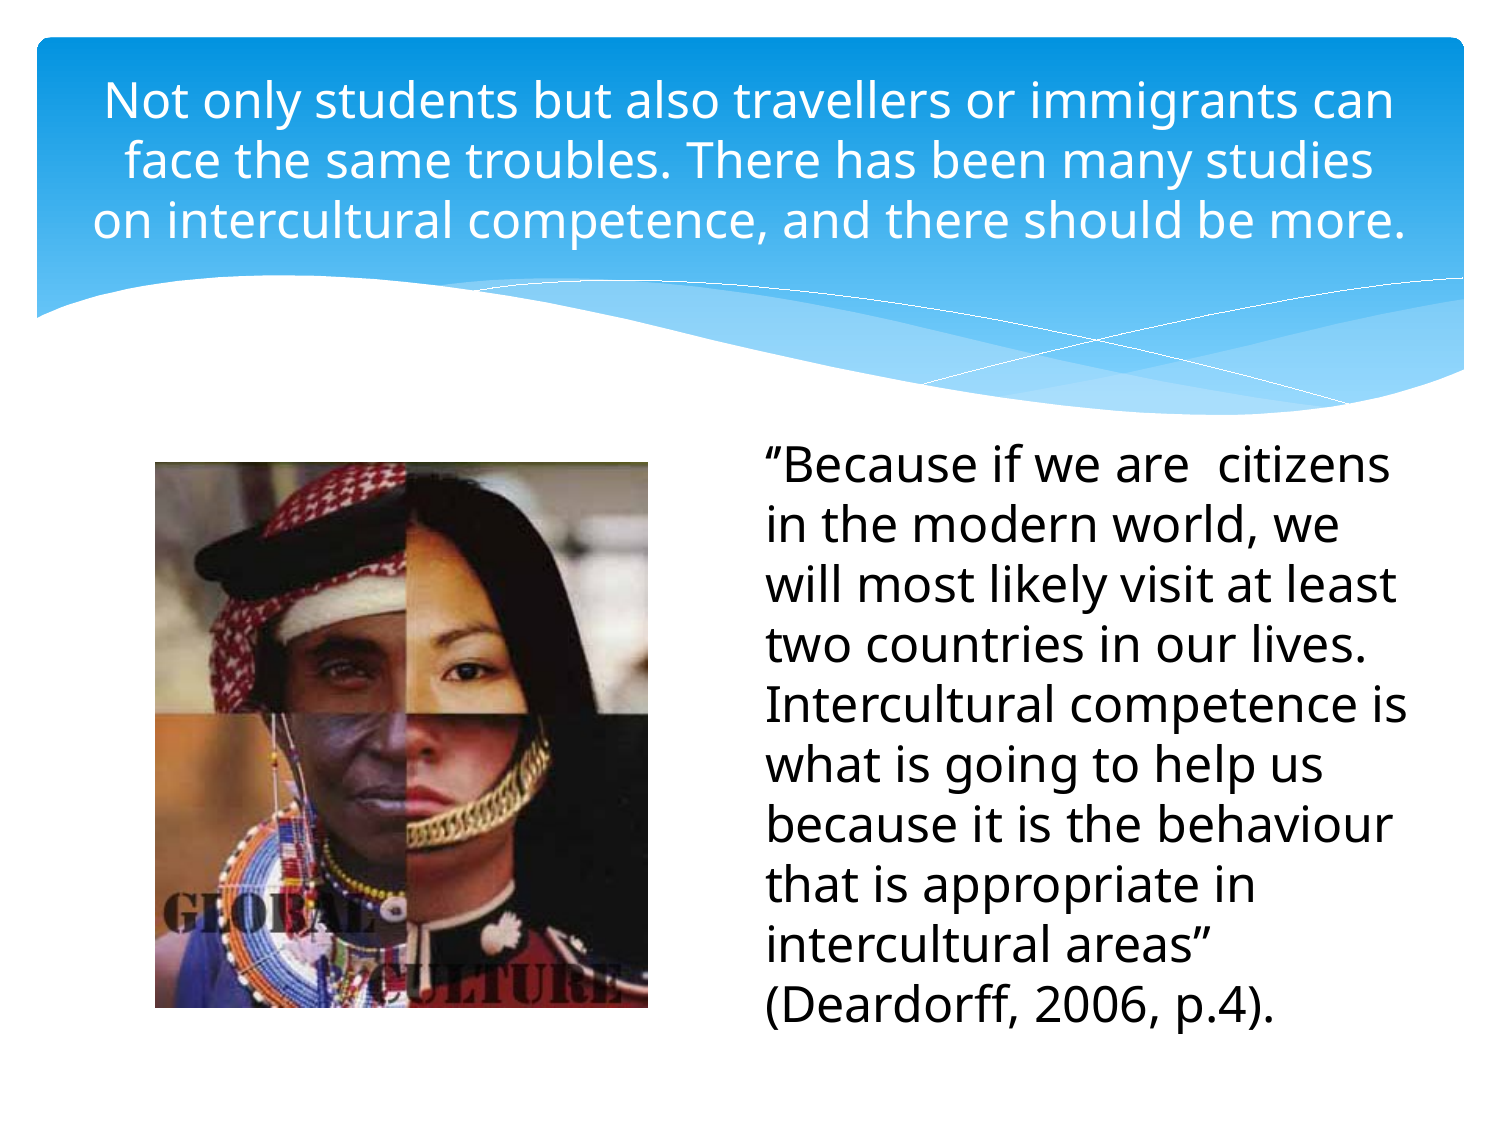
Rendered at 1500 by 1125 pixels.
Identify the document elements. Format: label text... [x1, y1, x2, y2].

title Not only students but also travellers or immigrants can face the same troubles. There has been many studies on intercultural competence, and there should be more. [75, 55, 1425, 261]
picture [155, 462, 648, 1008]
list ‘’Because if we are citizens in the modern world, we will most likely visit at least two countries in our lives. Intercultural competence is what is going to help us because it is the behaviour that is appropriate in intercultural areas’’ (Deardorff, 2006, p.4). [750, 425, 1446, 992]
